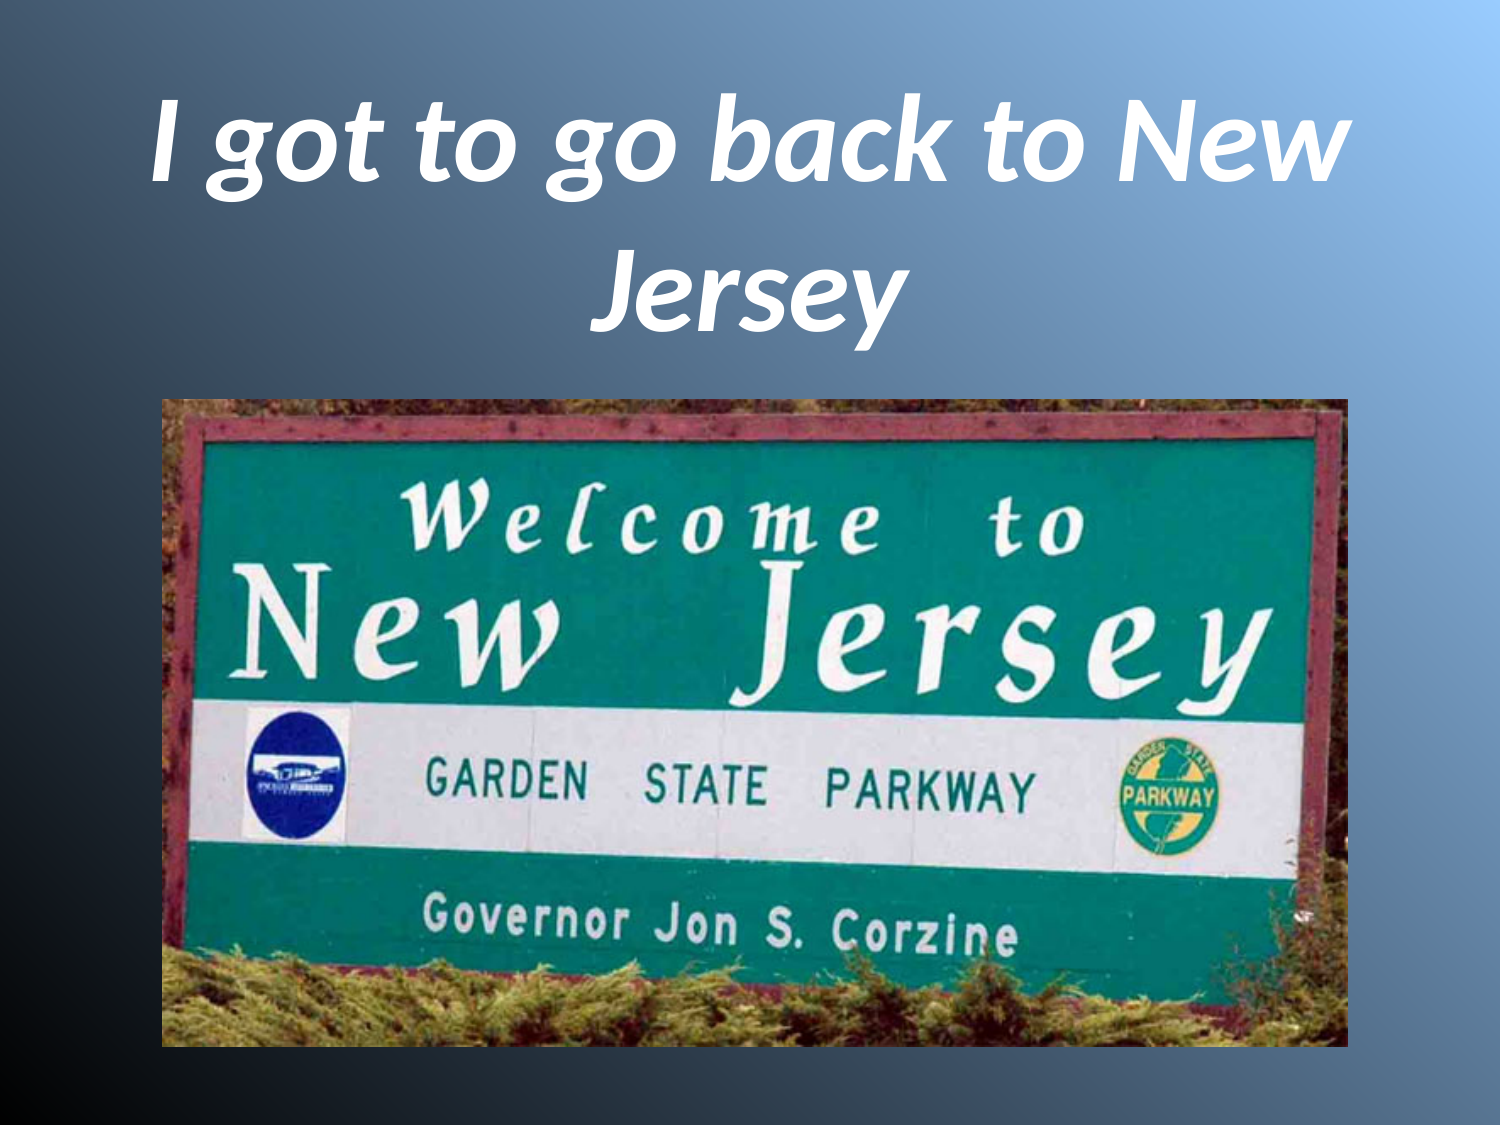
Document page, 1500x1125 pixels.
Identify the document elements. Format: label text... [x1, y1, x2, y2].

picture [162, 399, 1349, 1048]
title I got to go back to New Jersey [74, 112, 1426, 301]
